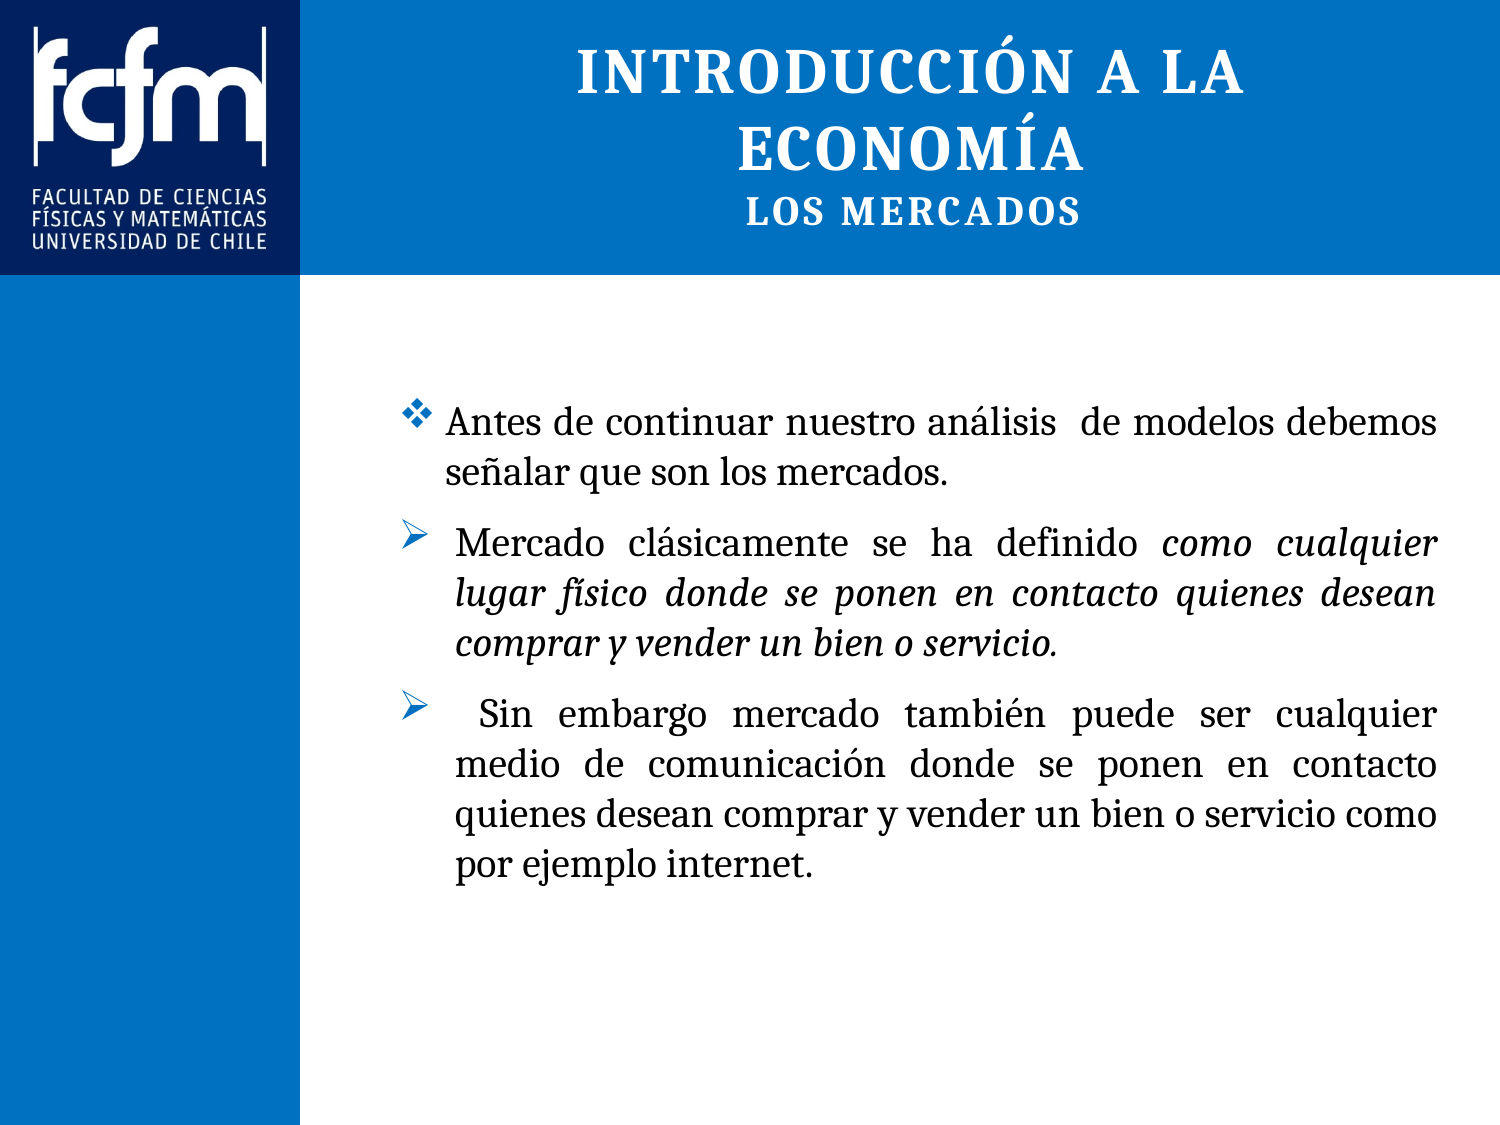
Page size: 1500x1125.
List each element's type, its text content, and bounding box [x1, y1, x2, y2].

title Introducción a la economía Los Mercados [399, 37, 1425, 225]
picture [29, 18, 272, 254]
text_box Antes de continuar nuestro análisis de modelos debemos señalar que son los mercados. Mercado clásicamente se ha definido como cualquier lugar físico donde se ponen en contacto quienes desean comprar y vender un bien o servicio. Sin embargo mercado también puede ser cualquier medio de comunicación donde se ponen en contacto quienes desean comprar y vender un bien o servicio como por ejemplo internet. [383, 386, 1453, 894]
